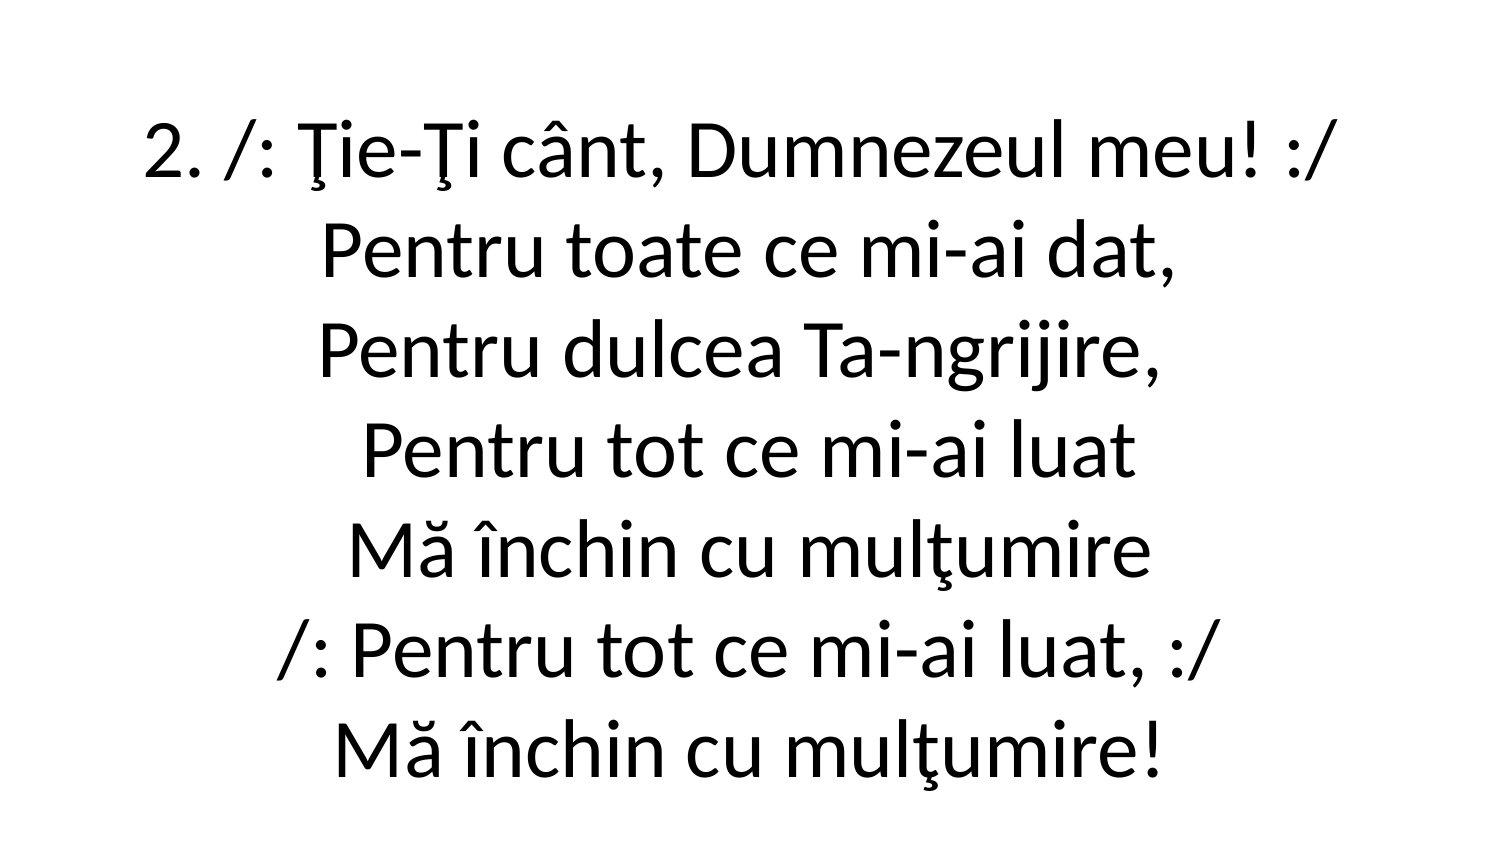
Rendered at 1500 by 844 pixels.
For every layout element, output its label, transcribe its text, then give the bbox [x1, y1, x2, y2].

text_box 2. /: Ţie-Ţi cânt, Dumnezeul meu! :/ Pentru toate ce mi-ai dat, Pentru dulcea Ta-ngrijire, Pentru tot ce mi-ai luat Mă închin cu mulţumire /: Pentru tot ce mi-ai luat, :/ Mă închin cu mulţumire! [127, 42, 1373, 802]
